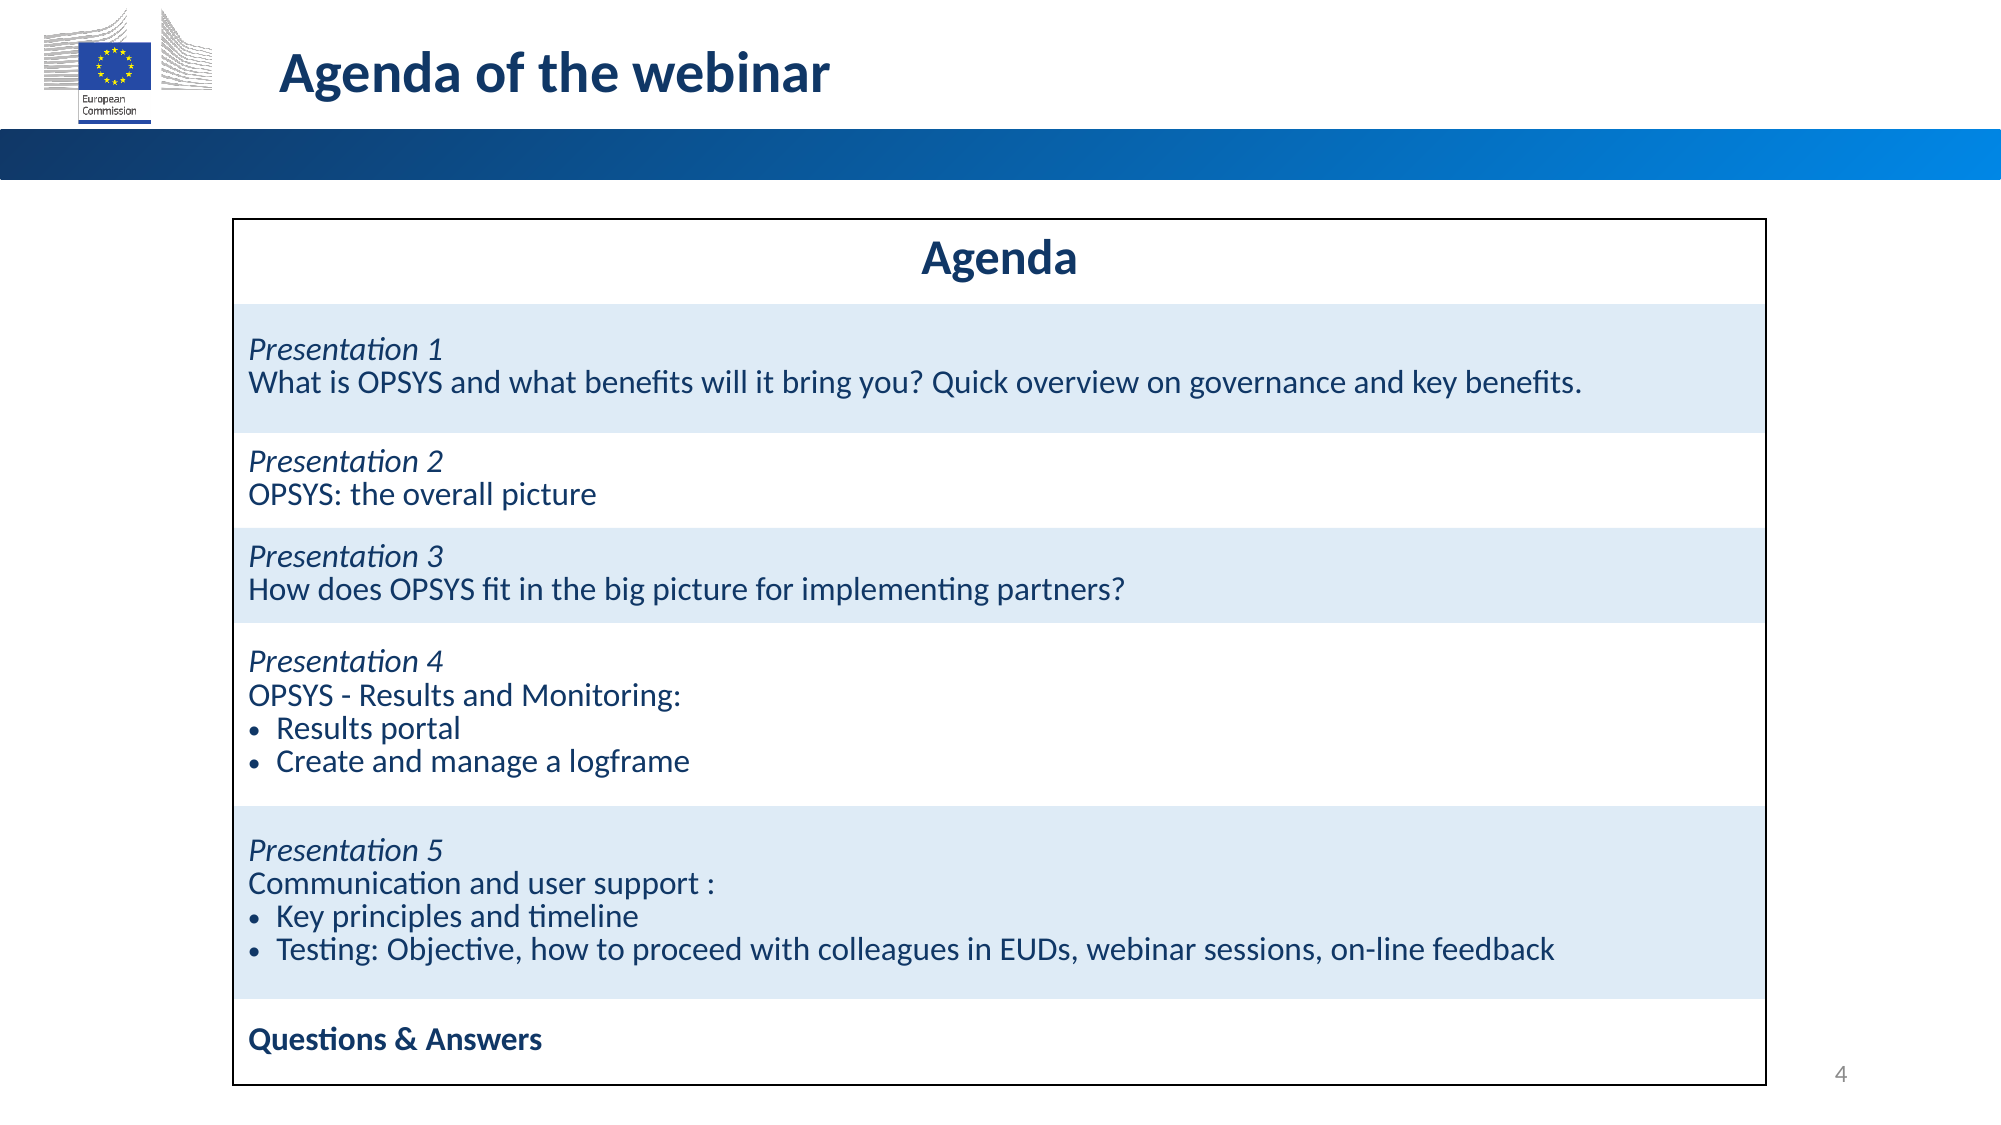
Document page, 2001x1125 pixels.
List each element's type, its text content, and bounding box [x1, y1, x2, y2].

text_box Agenda of the webinar [264, 27, 1690, 112]
table_cell Presentation 1 What is OPSYS and what benefits will it bring you? Quick overview on governance and key benefits. [234, 304, 1765, 433]
table_cell Questions & Answers [234, 999, 1765, 1084]
picture [44, 8, 212, 124]
table_cell Presentation 5 Communication and user support : Key principles and timeline Testing: Objective, how to proceed with colleagues in EUDs, webinar sessions, on-line feedback [234, 806, 1765, 999]
slide_number 4 [1412, 1042, 1863, 1103]
table_cell Presentation 3 How does OPSYS fit in the big picture for implementing partners? [234, 528, 1765, 623]
table_cell Presentation 4 OPSYS - Results and Monitoring: Results portal Create and manage a logframe [234, 623, 1765, 806]
table_cell Presentation 2 OPSYS: the overall picture [234, 433, 1765, 528]
table_header Agenda [234, 220, 1765, 304]
